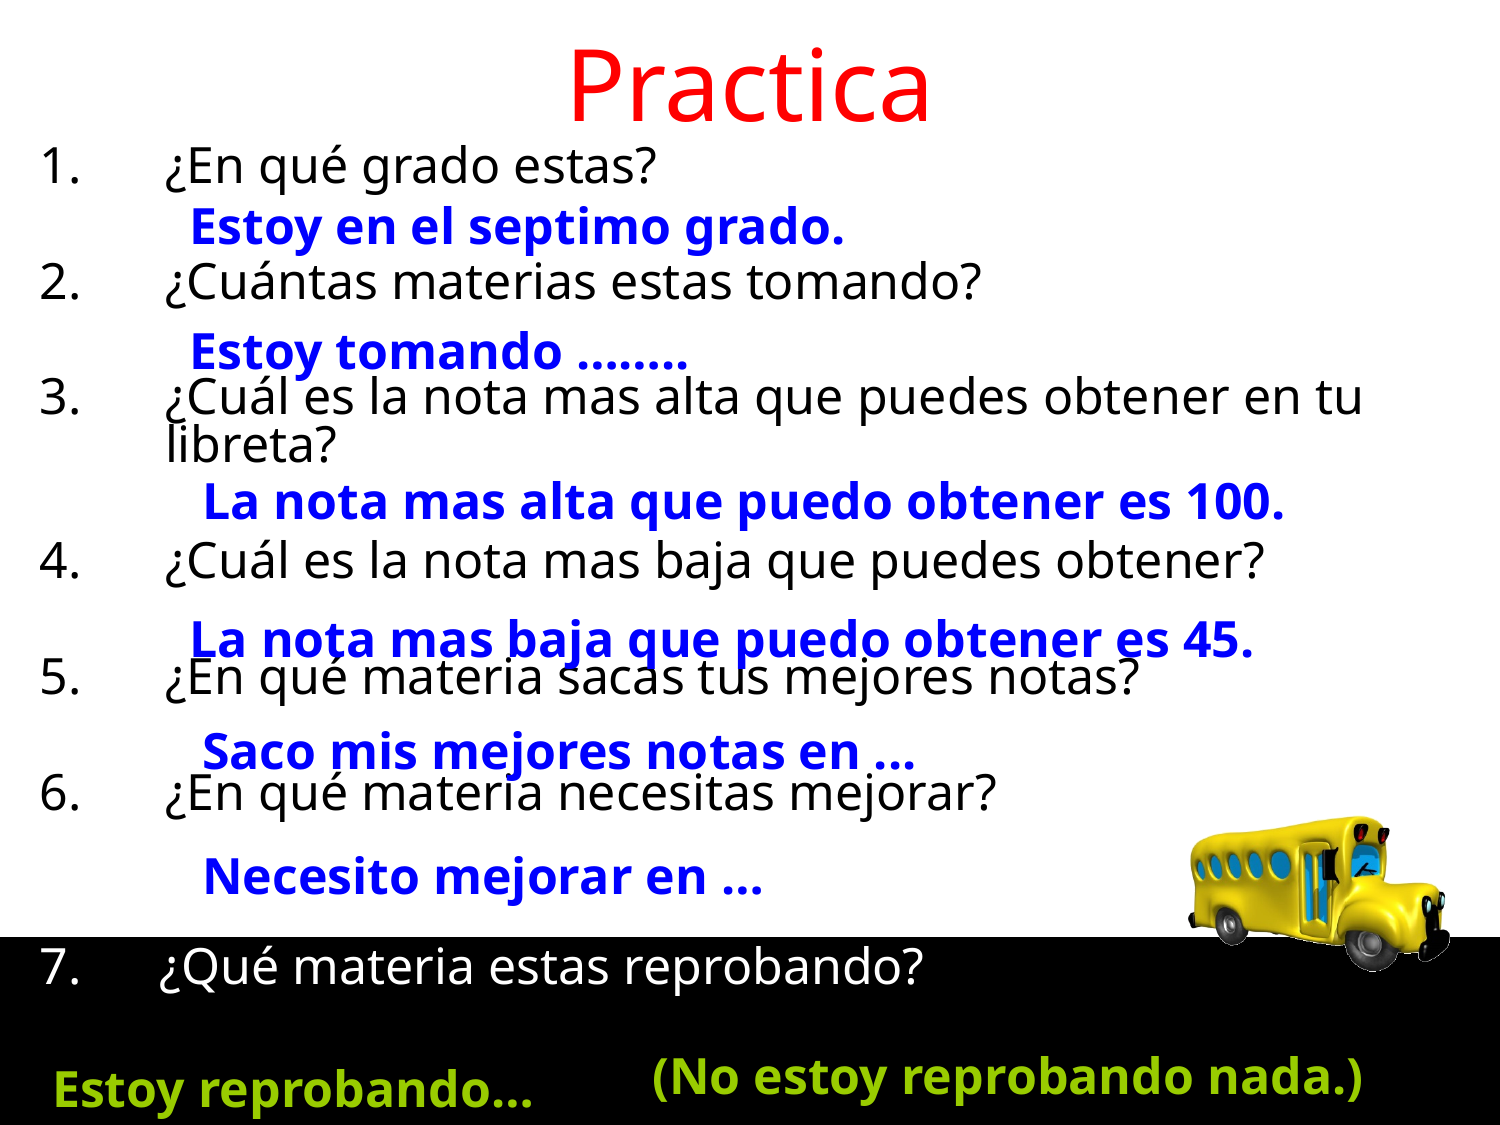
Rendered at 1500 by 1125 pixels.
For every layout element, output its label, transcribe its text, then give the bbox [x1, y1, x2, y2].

list ¿En qué grado estas? ¿Cuántas materias estas tomando? ¿Cuál es la nota mas alta que puedes obtener en tu libreta? ¿Cuál es la nota mas baja que puedes obtener? ¿En qué materia sacas tus mejores notas? ¿En qué materia necesitas mejorar? 7. ¿Qué materia estas reprobando? [24, 137, 1463, 1100]
text_box Estoy tomando …….. [174, 312, 1050, 388]
text_box La nota mas baja que puedo obtener es 45. [174, 599, 1425, 675]
text_box (No estoy reprobando nada.) [637, 1037, 1500, 1113]
text_box Necesito mejorar en … [187, 837, 1063, 913]
text_box Estoy reprobando… [37, 1049, 638, 1125]
text_box La nota mas alta que puedo obtener es 100. [187, 462, 1463, 538]
text_box Estoy en el septimo grado. [174, 187, 1050, 263]
title Practica [75, 0, 1425, 137]
text_box Saco mis mejores notas en ... [187, 712, 1063, 788]
